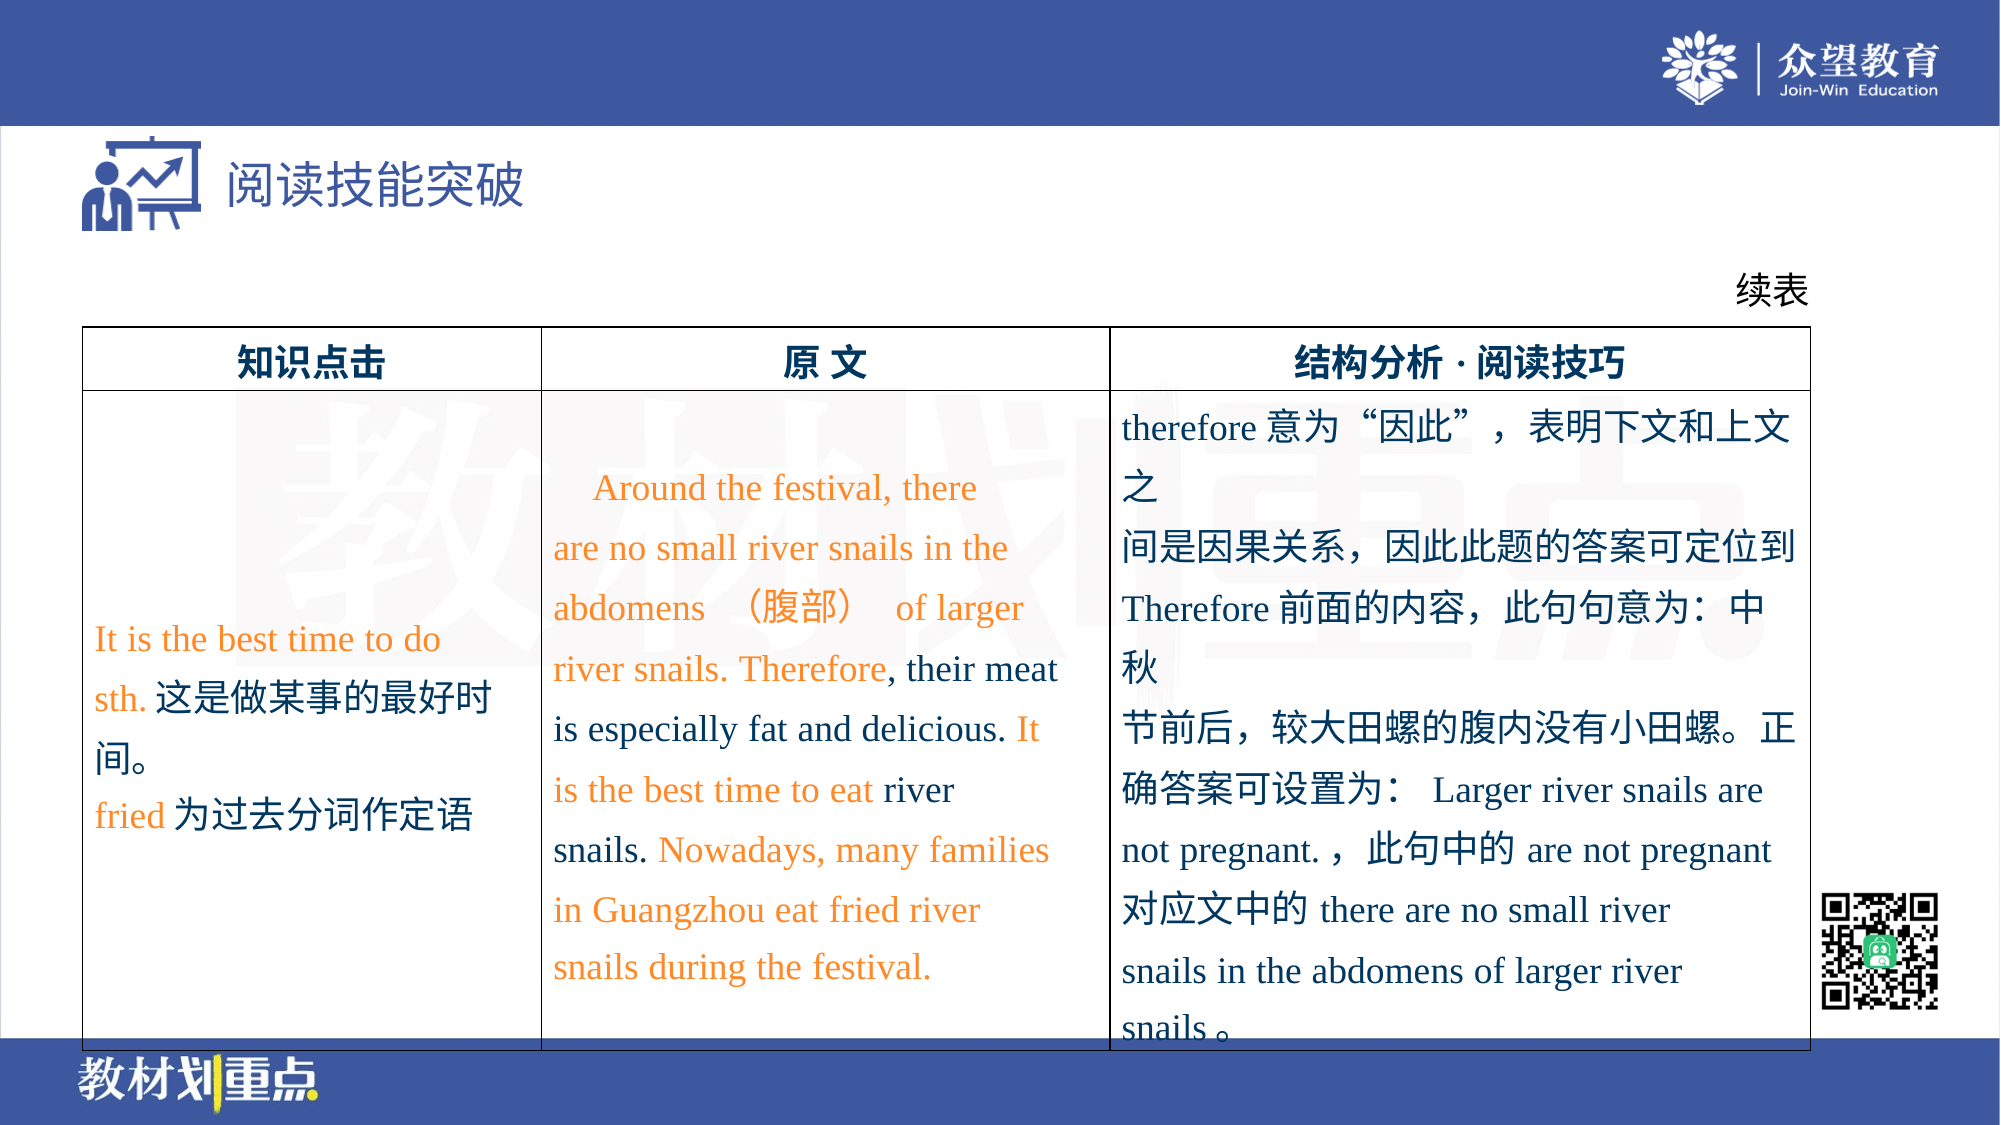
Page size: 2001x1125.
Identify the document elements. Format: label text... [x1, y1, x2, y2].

table_cell Around the festival, there are no small river snails in the abdomens （腹部） of larger river snails. Therefore, their meat is especially fat and delicious. It is the best time to eat river snails. Nowadays, many families in Guangzhou eat fried river snails during the festival. [542, 391, 1109, 1050]
table_header 原 文 [542, 328, 1109, 390]
text_box 续表 [1734, 247, 1811, 312]
table_cell therefore意为“因此”，表明下文和上文之 间是因果关系，因此此题的答案可定位到 Therefore前面的内容，此句句意为：中秋 节前后，较大田螺的腹内没有小田螺。正 确答案可设置为：Larger river snails are not pregnant.，此句中的are not pregnant 对应文中的there are no small river snails in the abdomens of larger river snails。 [1111, 391, 1810, 1050]
table_header 知识点击 [83, 328, 541, 390]
table_cell It is the best time to do sth.这是做某事的最好时 间。 fried为过去分词作定语 [83, 391, 541, 1050]
picture [0, 0, 2000, 1125]
table_header 结构分析·阅读技巧 [1111, 328, 1810, 390]
